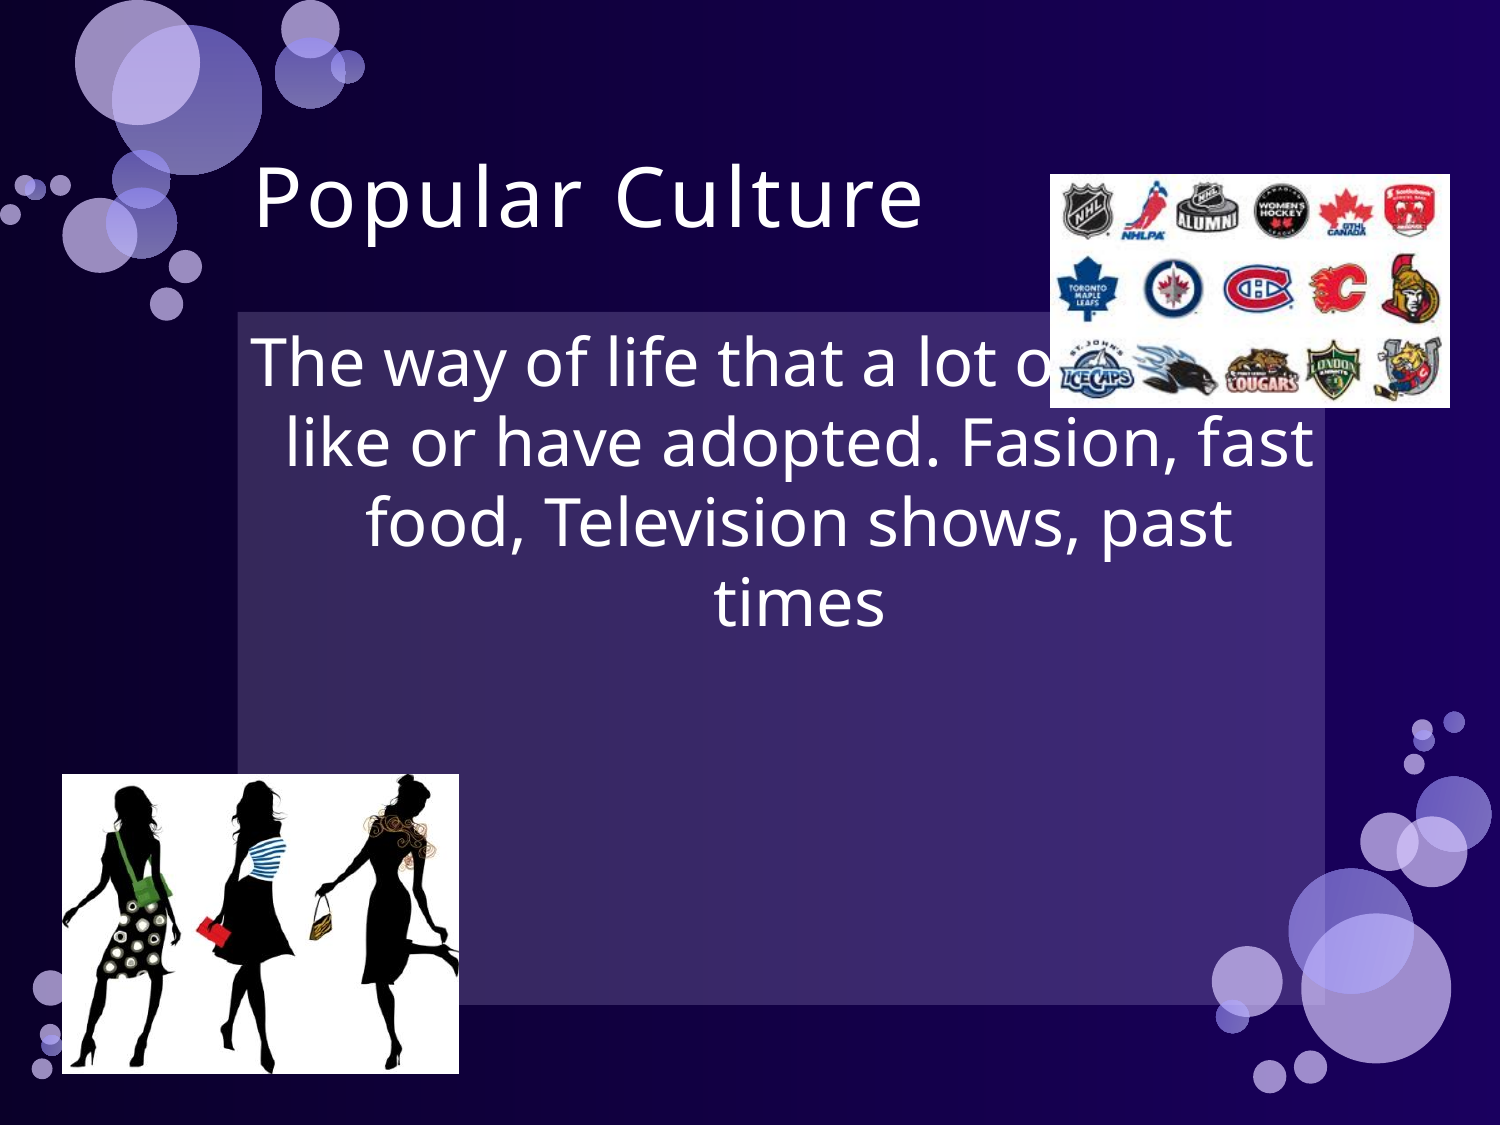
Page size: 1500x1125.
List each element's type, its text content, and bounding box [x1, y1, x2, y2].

list The way of life that a lot of people like or have adopted. Fasion, fast food, Television shows, past times [237, 311, 1325, 1005]
picture [1048, 173, 1452, 410]
picture [60, 773, 460, 1075]
title Popular Culture [237, 99, 1325, 288]
